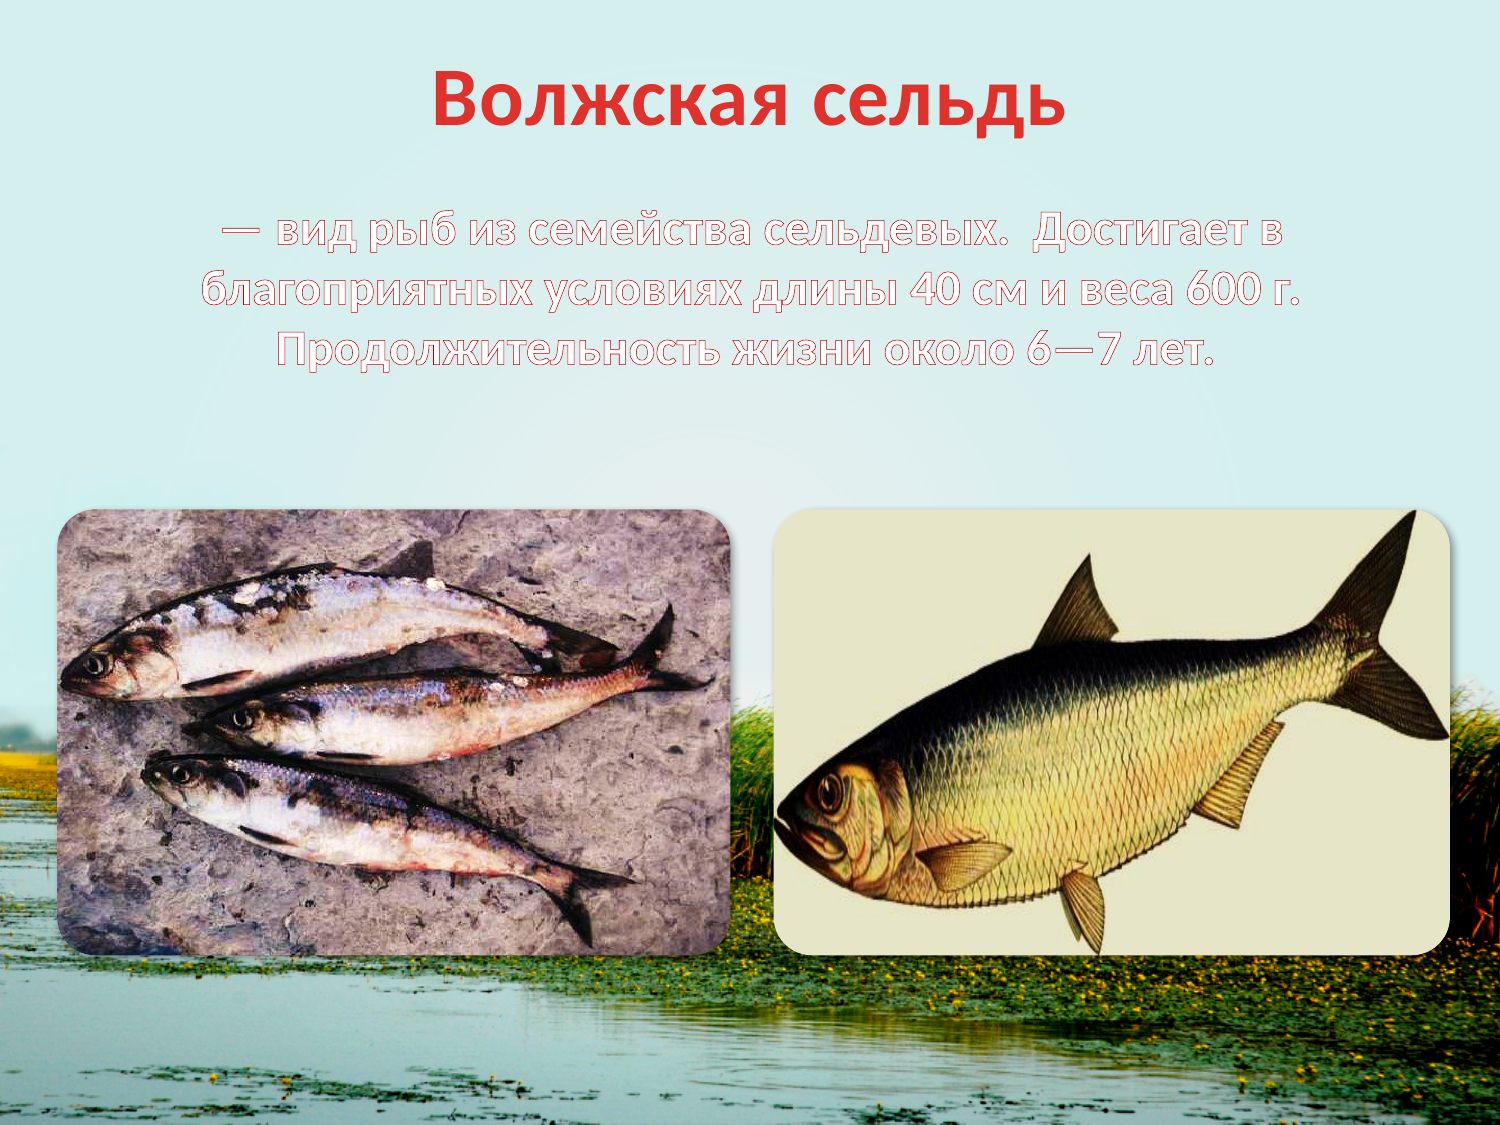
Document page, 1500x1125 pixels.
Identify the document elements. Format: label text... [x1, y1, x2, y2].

picture [0, 0, 1500, 1125]
text_box Волжская сельдь [100, 34, 1400, 150]
text_box — вид рыб из семейства сельдевых. Достигает в благоприятных условиях длины 40 см и веса 600 г. Продолжительность жизни около 6—7 лет. [101, 187, 1401, 382]
